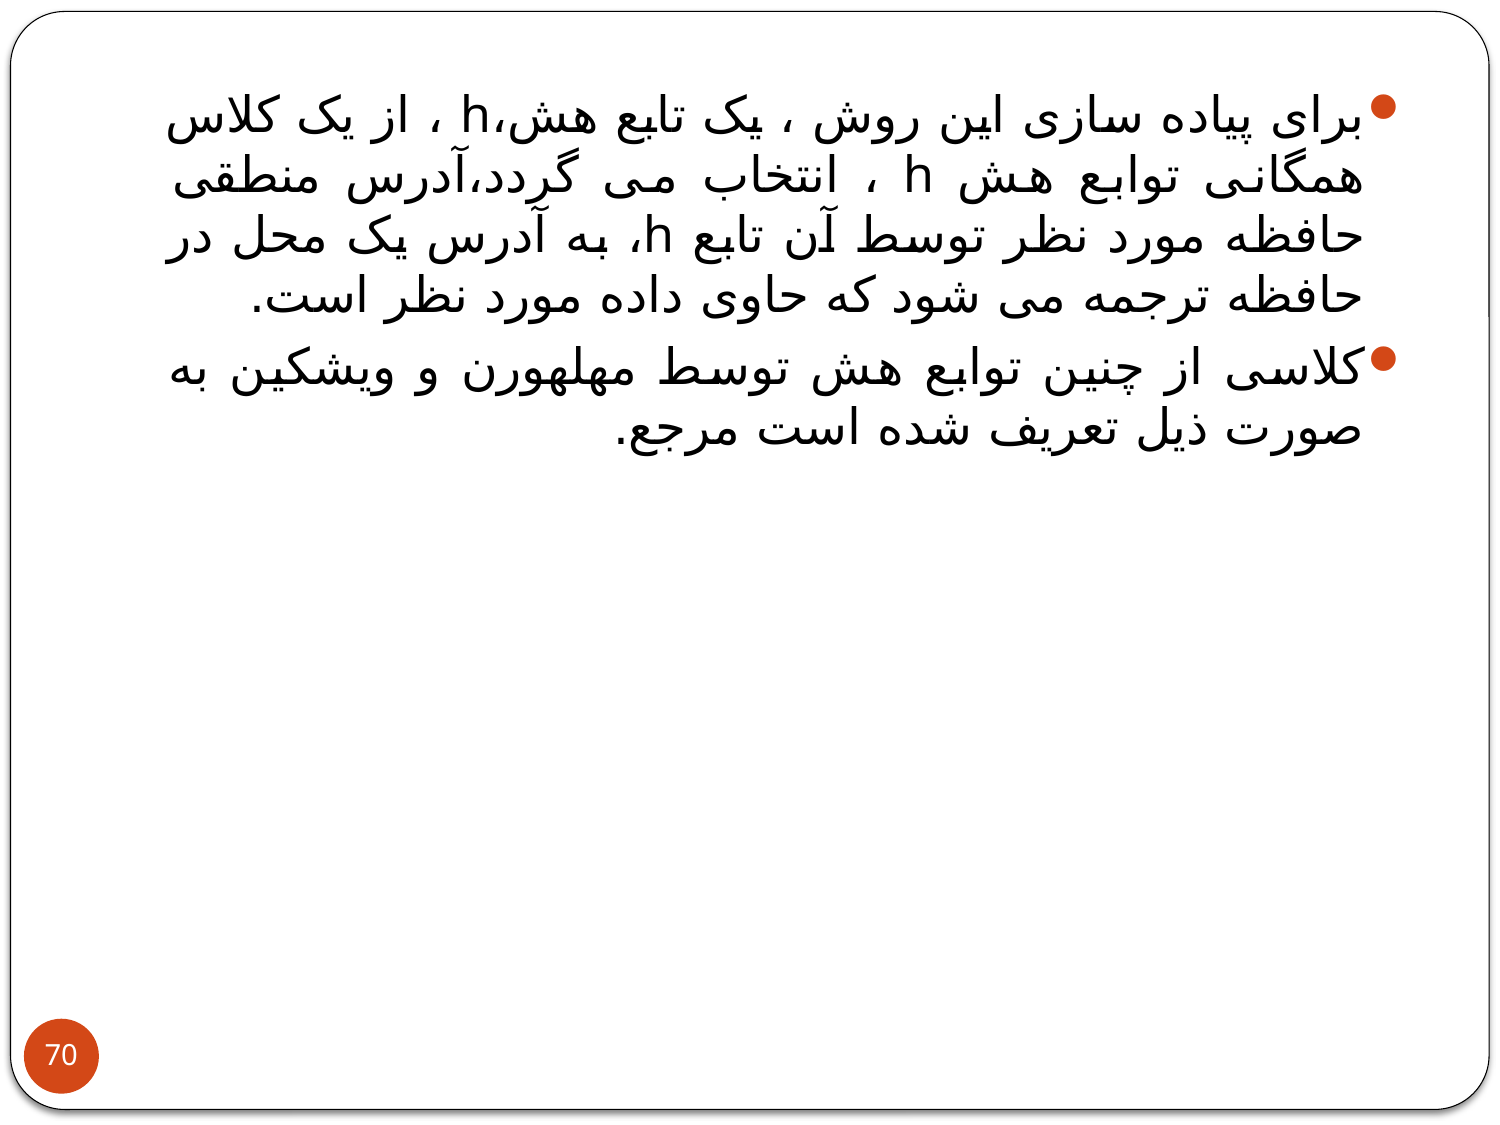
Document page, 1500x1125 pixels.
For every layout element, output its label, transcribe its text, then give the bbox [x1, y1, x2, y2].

list برای پیاده سازی این روش ، یک تابع هش،h ، از یک کلاس همگانی توابع هش h ، انتخاب می گردد،آدرس منطقی حافظه مورد نظر توسط آن تابع h، به آدرس یک محل در حافظه ترجمه می شود که حاوی داده مورد نظر است. کلاسی از چنین توابع هش توسط مهلهورن و ویشکین به صورت ذیل تعریف شده است مرجع. [150, 75, 1425, 988]
slide_number 70 [23, 1018, 99, 1094]
